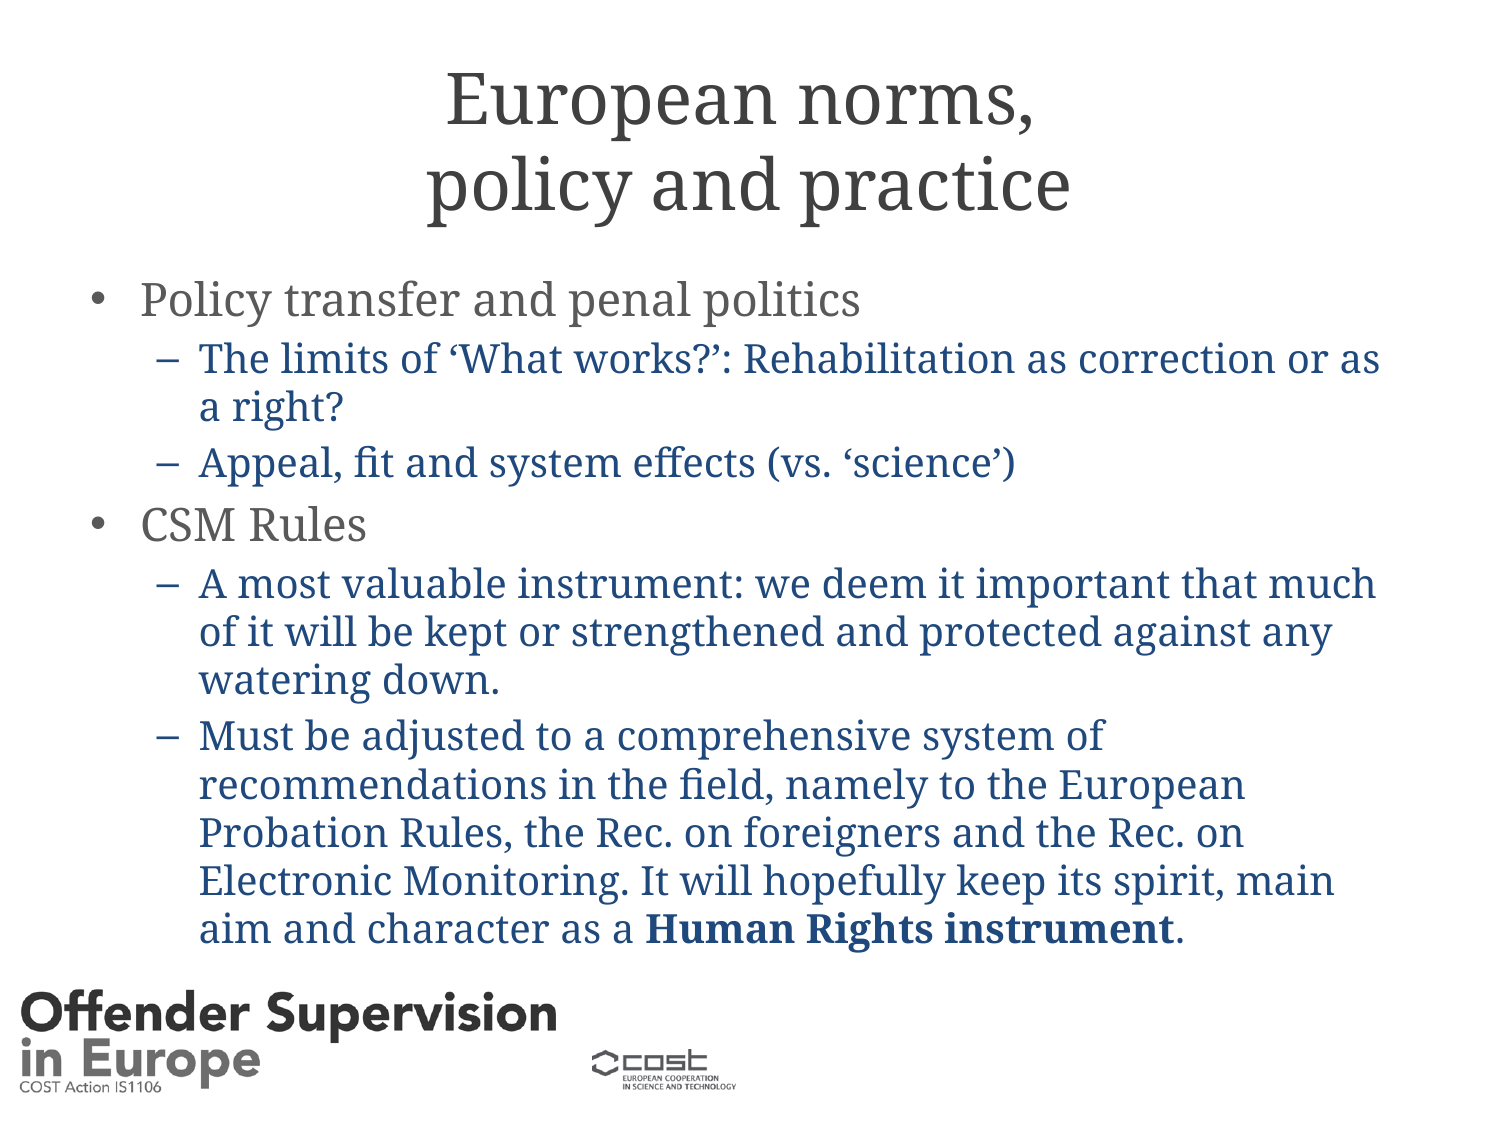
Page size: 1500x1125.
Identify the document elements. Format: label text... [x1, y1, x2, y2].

list Policy transfer and penal politics The limits of ‘What works?’: Rehabilitation as correction or as a right? Appeal, fit and system effects (vs. ‘science’) CSM Rules A most valuable instrument: we deem it important that much of it will be kept or strengthened and protected against any watering down. Must be adjusted to a comprehensive system of recommendations in the field, namely to the European Probation Rules, the Rec. on foreigners and the Rec. on Electronic Monitoring. It will hopefully keep its spirit, main aim and character as a Human Rights instrument. [75, 262, 1425, 965]
picture [17, 975, 741, 1104]
title European norms, policy and practice [75, 45, 1425, 233]
